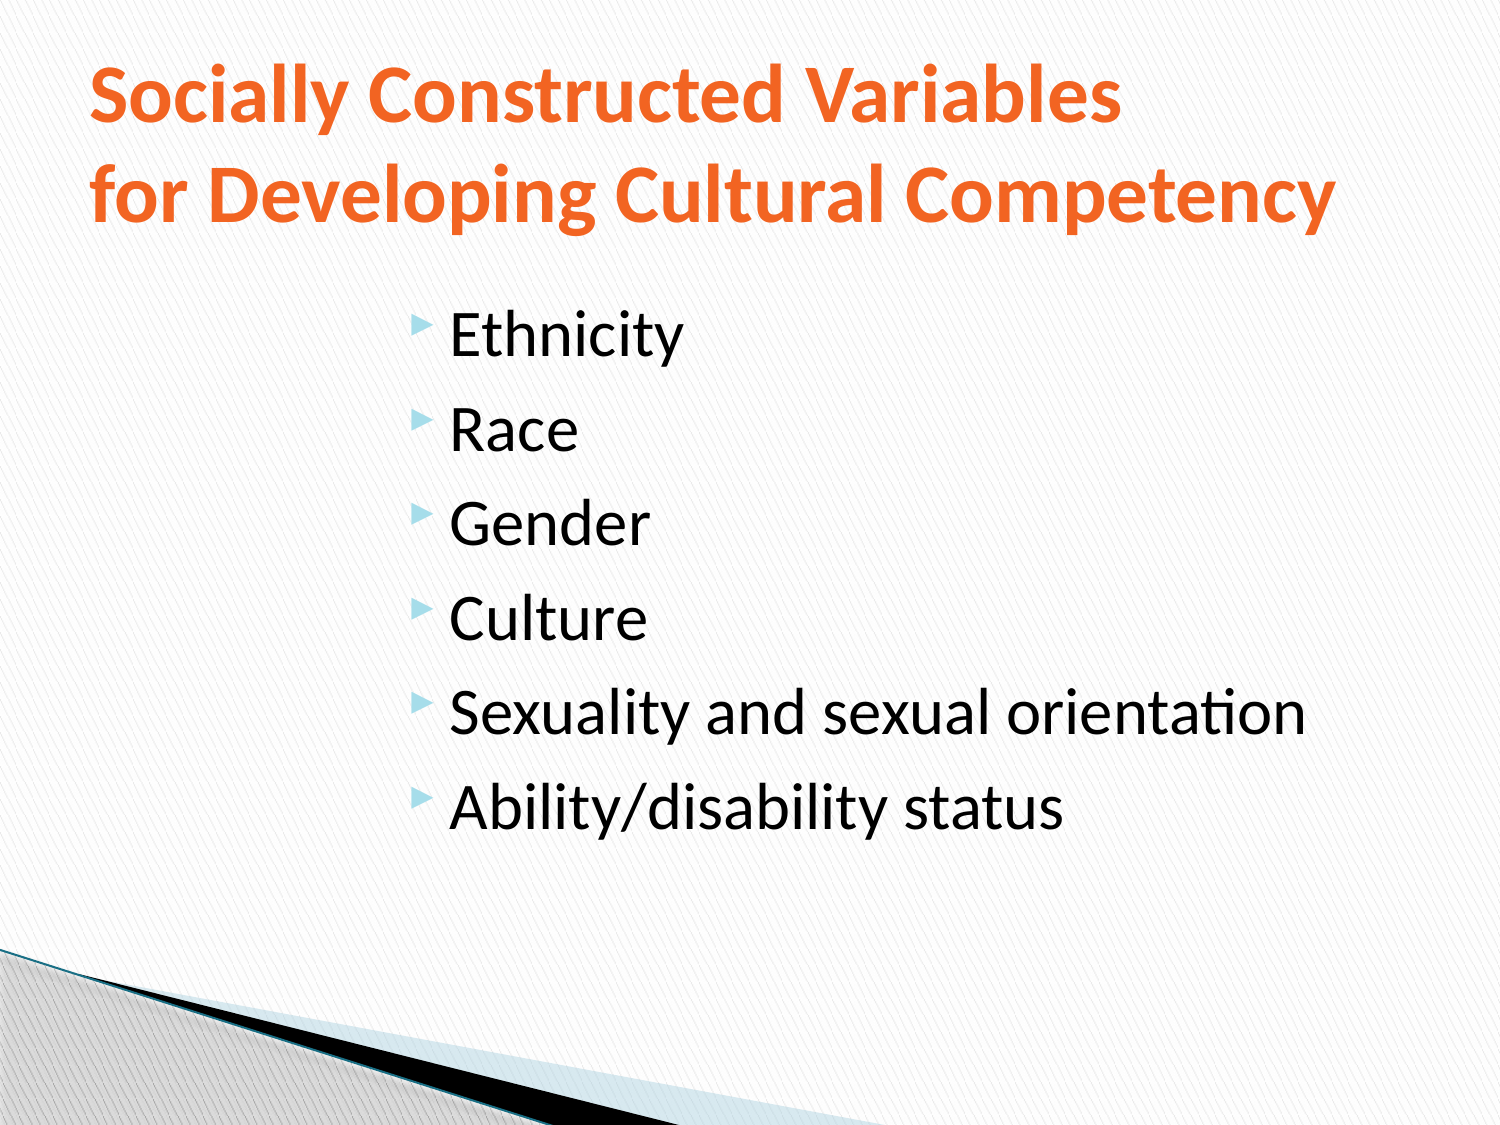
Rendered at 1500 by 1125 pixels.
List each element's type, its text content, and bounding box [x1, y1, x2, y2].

list Ethnicity Race Gender Culture Sexuality and sexual orientation Ability/disability status [375, 282, 1375, 1025]
title Socially Constructed Variables for Developing Cultural Competency [75, 45, 1425, 233]
